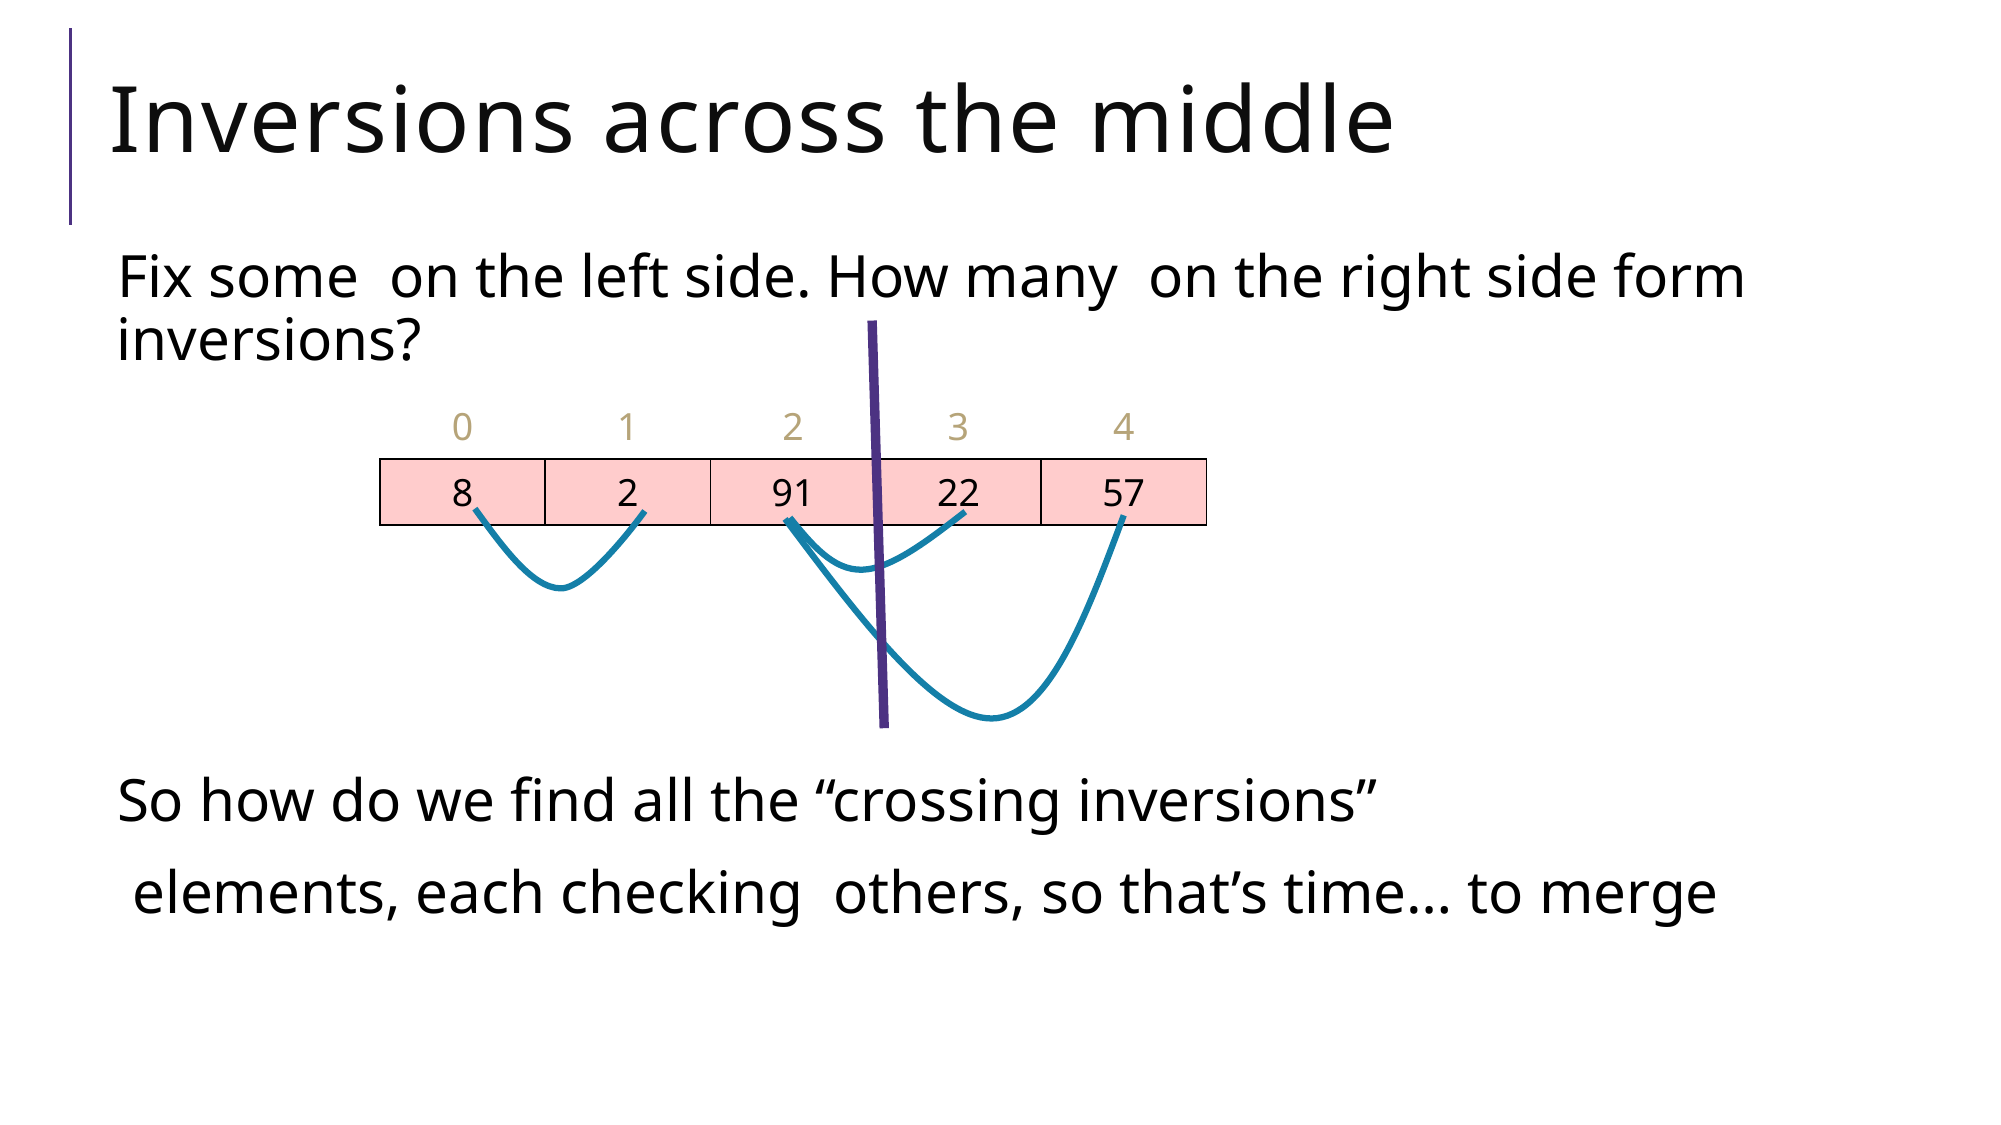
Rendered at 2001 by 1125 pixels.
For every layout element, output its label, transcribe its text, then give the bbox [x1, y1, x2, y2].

text_box [784, 518, 865, 624]
table_cell 22 [890, 460, 1040, 517]
text_box [473, 507, 646, 590]
table_cell 57 [1042, 460, 1206, 524]
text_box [871, 320, 885, 729]
title Inversions across the middle [94, 43, 1930, 210]
table_header 3 [890, 394, 1040, 458]
table_cell 91 [711, 460, 865, 524]
table_cell 2 [546, 460, 710, 524]
table_header 4 [1042, 394, 1206, 458]
text_box [890, 510, 967, 517]
table_header 1 [546, 394, 710, 458]
table_header 2 [711, 394, 865, 458]
table_cell 8 [381, 460, 544, 524]
table_header 0 [381, 394, 544, 458]
text_box [890, 514, 1125, 720]
